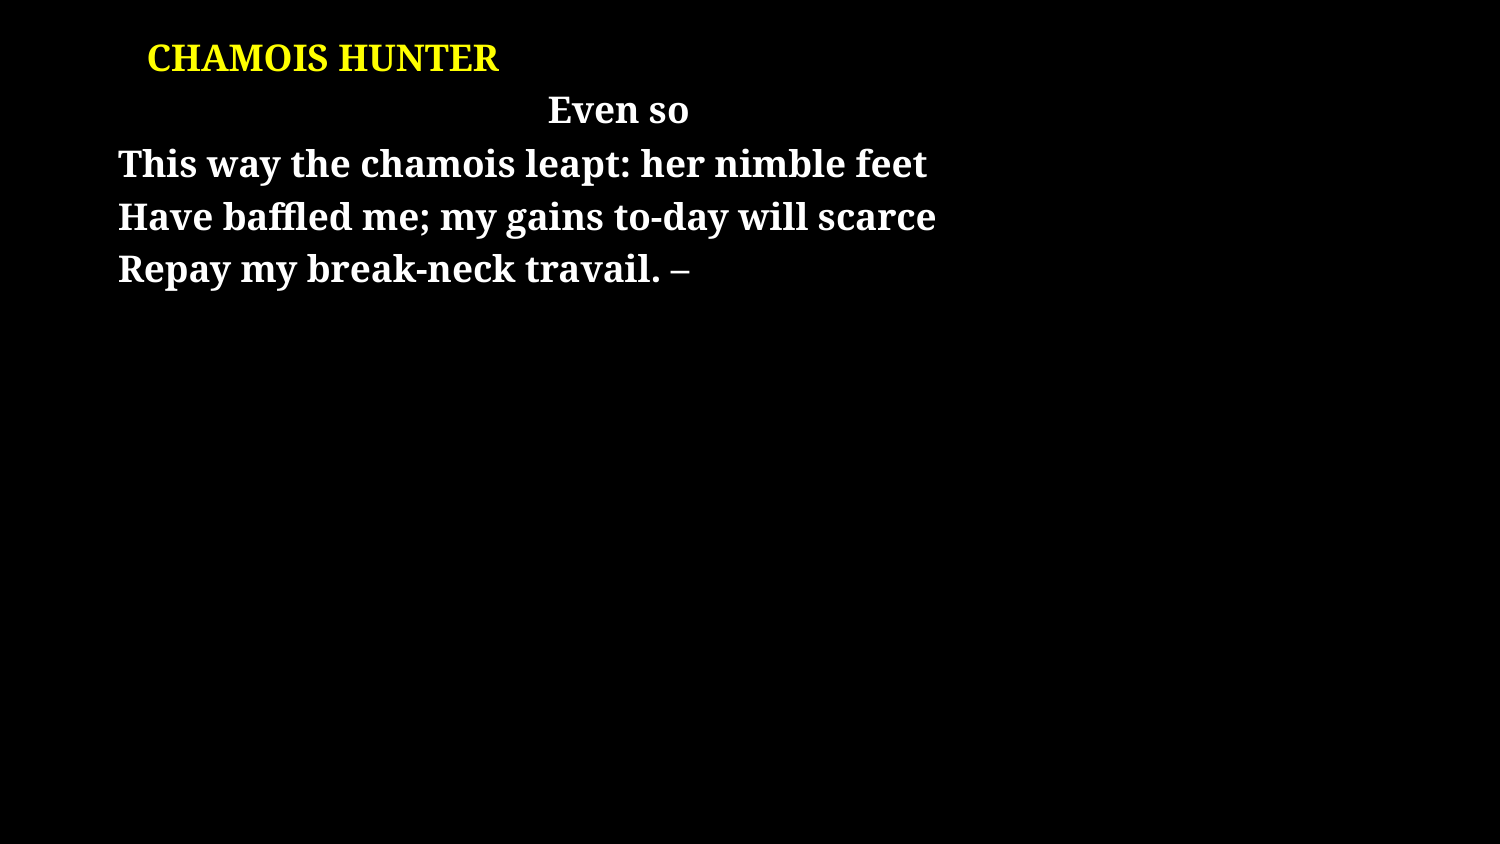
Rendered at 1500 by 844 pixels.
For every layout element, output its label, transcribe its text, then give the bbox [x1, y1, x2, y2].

title CHAMOIS HUNTER Even so This way the chamois leapt: her nimble feet Have baffled me; my gains to-day will scarce Repay my break-neck travail. – [103, 17, 1397, 299]
